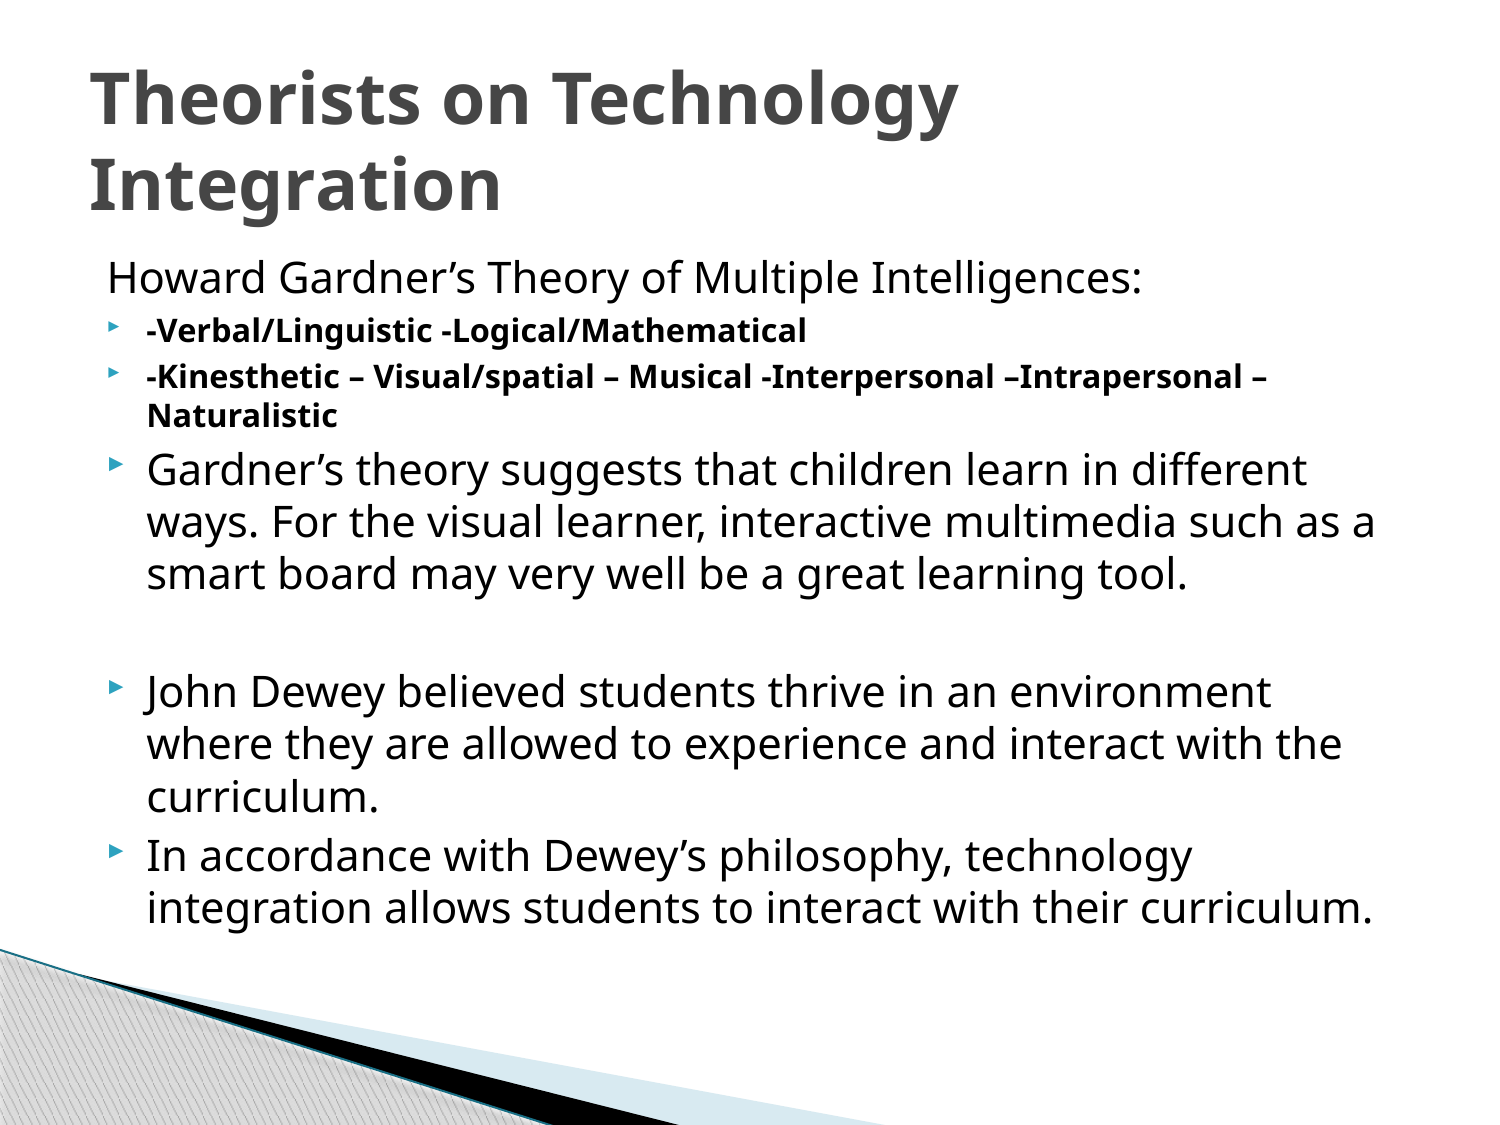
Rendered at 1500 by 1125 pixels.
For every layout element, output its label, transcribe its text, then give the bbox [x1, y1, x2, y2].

title Theorists on Technology Integration [75, 45, 1425, 233]
list Howard Gardner’s Theory of Multiple Intelligences: -Verbal/Linguistic -Logical/Mathematical -Kinesthetic – Visual/spatial – Musical -Interpersonal –Intrapersonal – Naturalistic Gardner’s theory suggests that children learn in different ways. For the visual learner, interactive multimedia such as a smart board may very well be a great learning tool. John Dewey believed students thrive in an environment where they are allowed to experience and interact with the curriculum. In accordance with Dewey’s philosophy, technology integration allows students to interact with their curriculum. [75, 243, 1425, 986]
